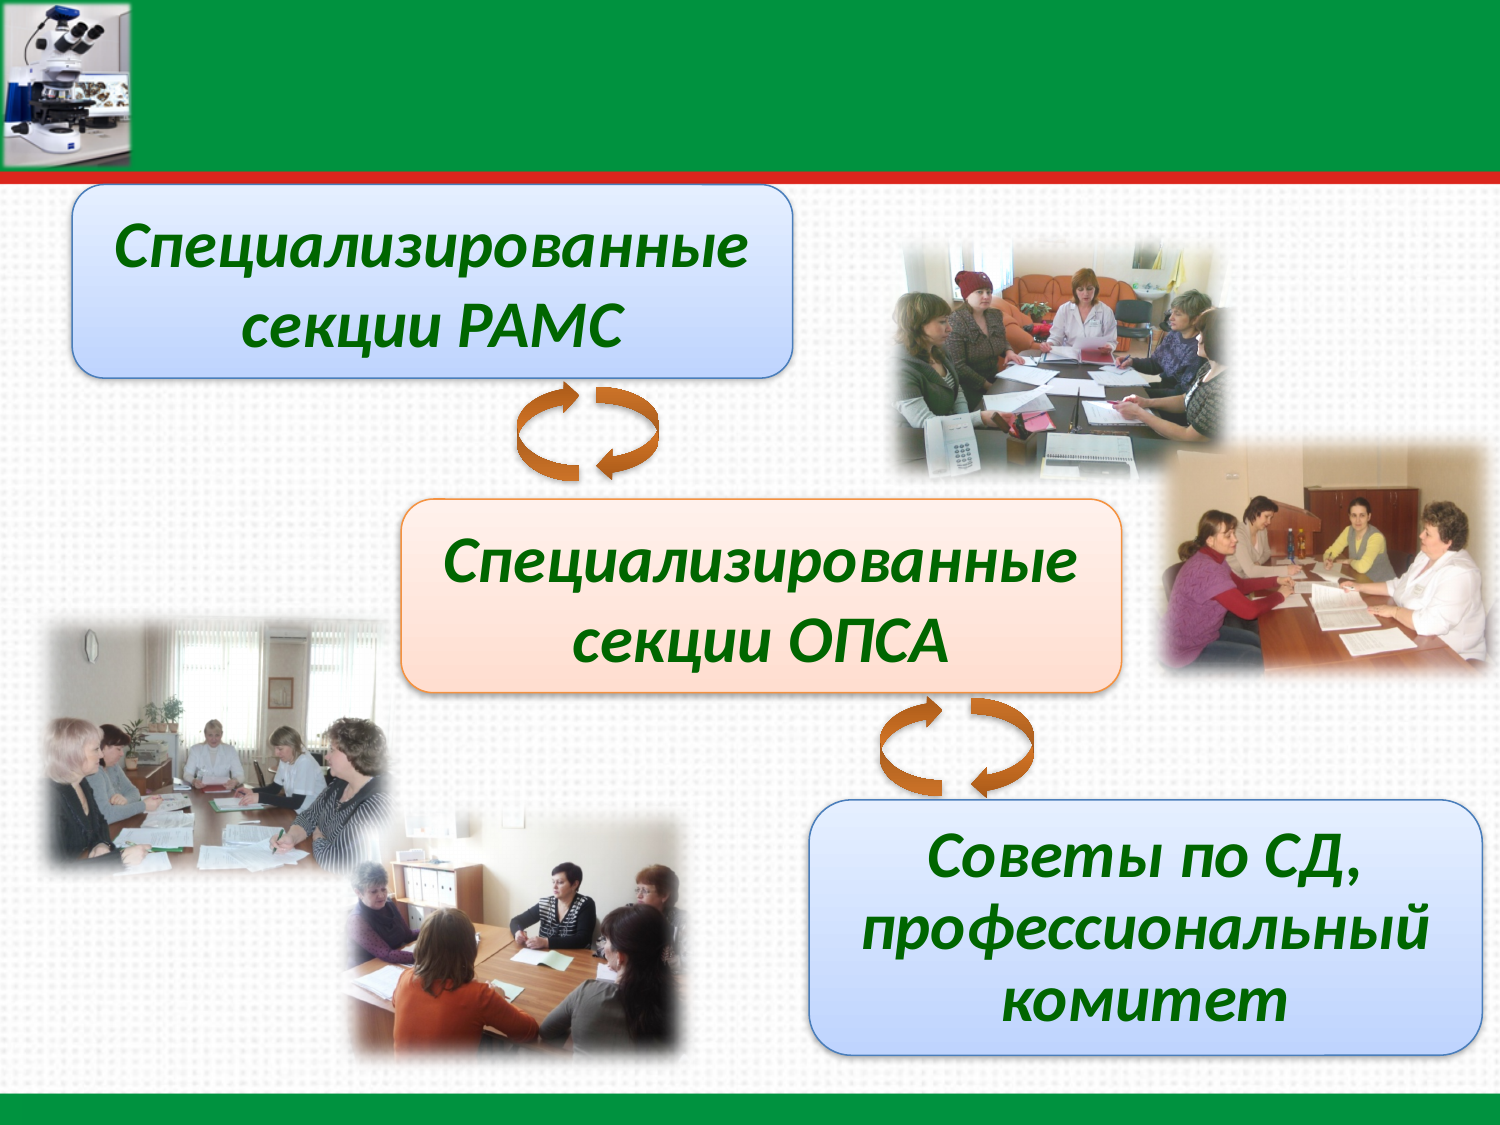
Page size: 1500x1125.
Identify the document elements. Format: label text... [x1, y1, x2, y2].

text_box Специализированные секции ОПСА [400, 498, 1123, 694]
text_box [879, 695, 943, 797]
picture [0, 0, 1500, 1125]
text_box [516, 381, 580, 482]
text_box Специализированные секции РАМС [71, 183, 794, 379]
text_box Советы по СД, профессиональный комитет [808, 799, 1484, 1057]
text_box [596, 386, 659, 481]
text_box [971, 698, 1034, 797]
